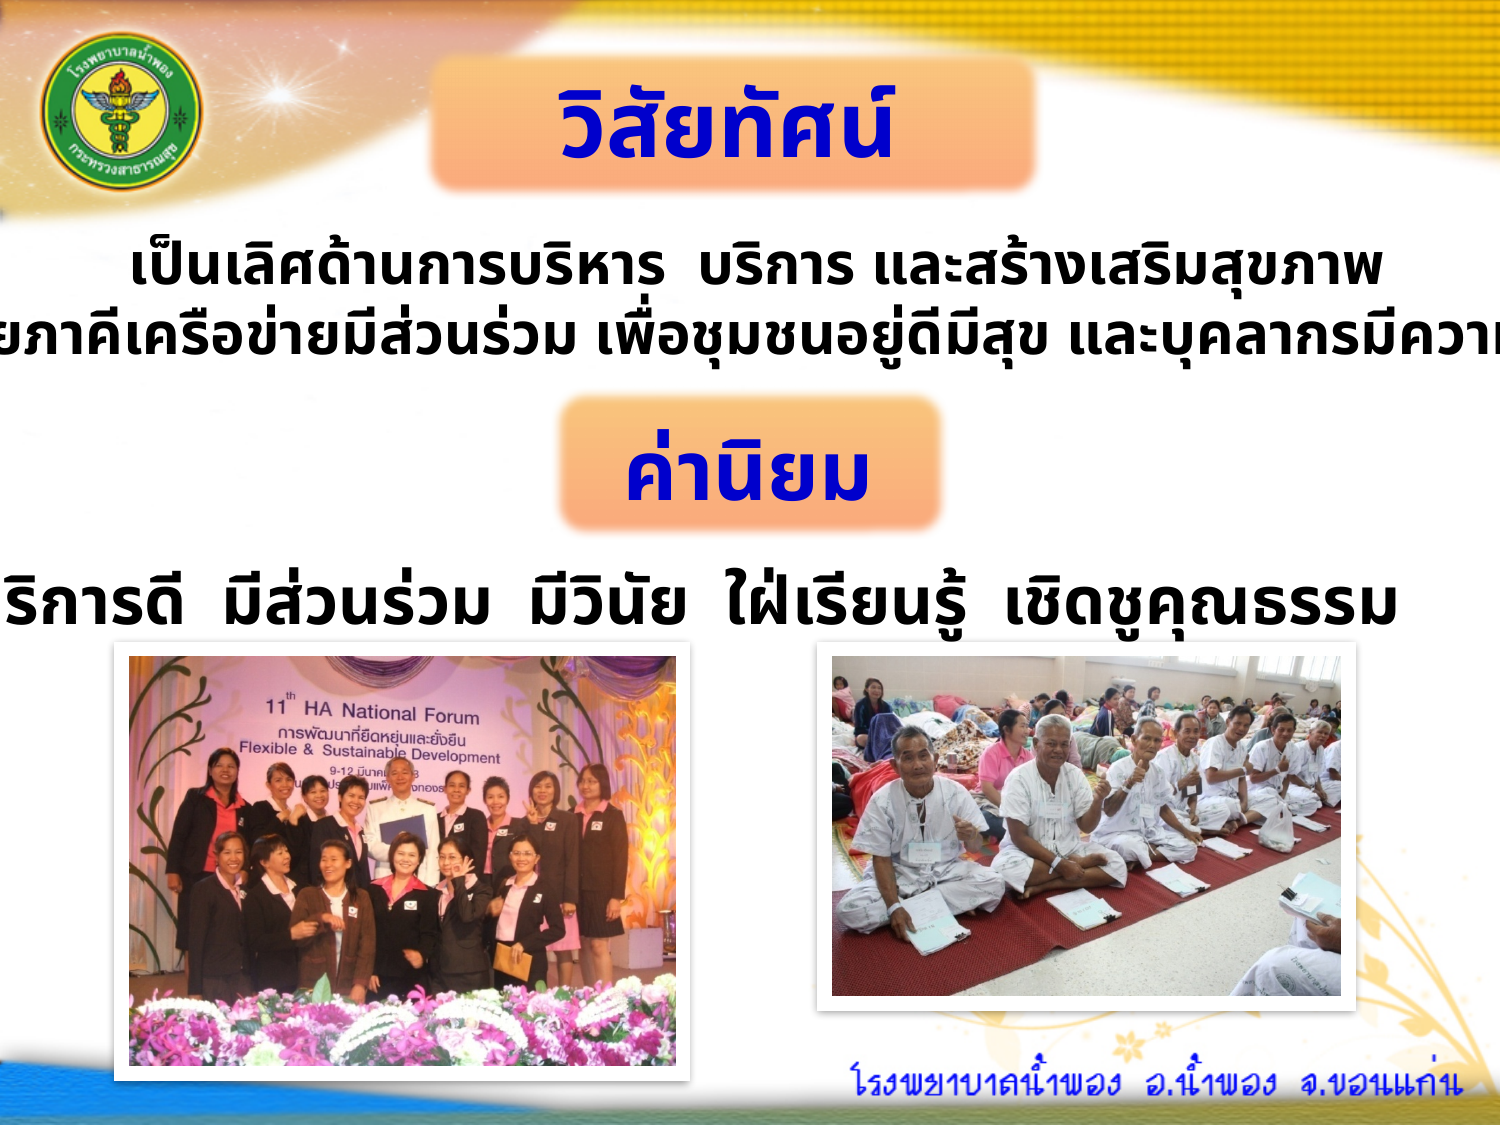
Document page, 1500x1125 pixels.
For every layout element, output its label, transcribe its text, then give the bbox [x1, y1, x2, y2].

text_box [437, 62, 1029, 185]
picture [0, 374, 1500, 1125]
picture [0, 0, 1500, 218]
picture [128, 656, 676, 1067]
text_box เป็นเลิศด้านการบริหาร บริการ และสร้างเสริมสุขภาพ โดยภาคีเครือข่ายมีส่วนร่วม เพื่อชุมชนอยู่ดีมีสุข และบุคลากรมีความสุข [0, 218, 1500, 374]
text_box [566, 402, 934, 524]
text_box บริการดี มีส่วนร่วม มีวินัย ใฝ่เรียนรู้ เชิดชูคุณธรรม [0, 550, 1416, 646]
text_box ค่านิยม [608, 410, 888, 525]
text_box วิสัยทัศน์ [544, 58, 913, 184]
picture [831, 656, 1342, 997]
